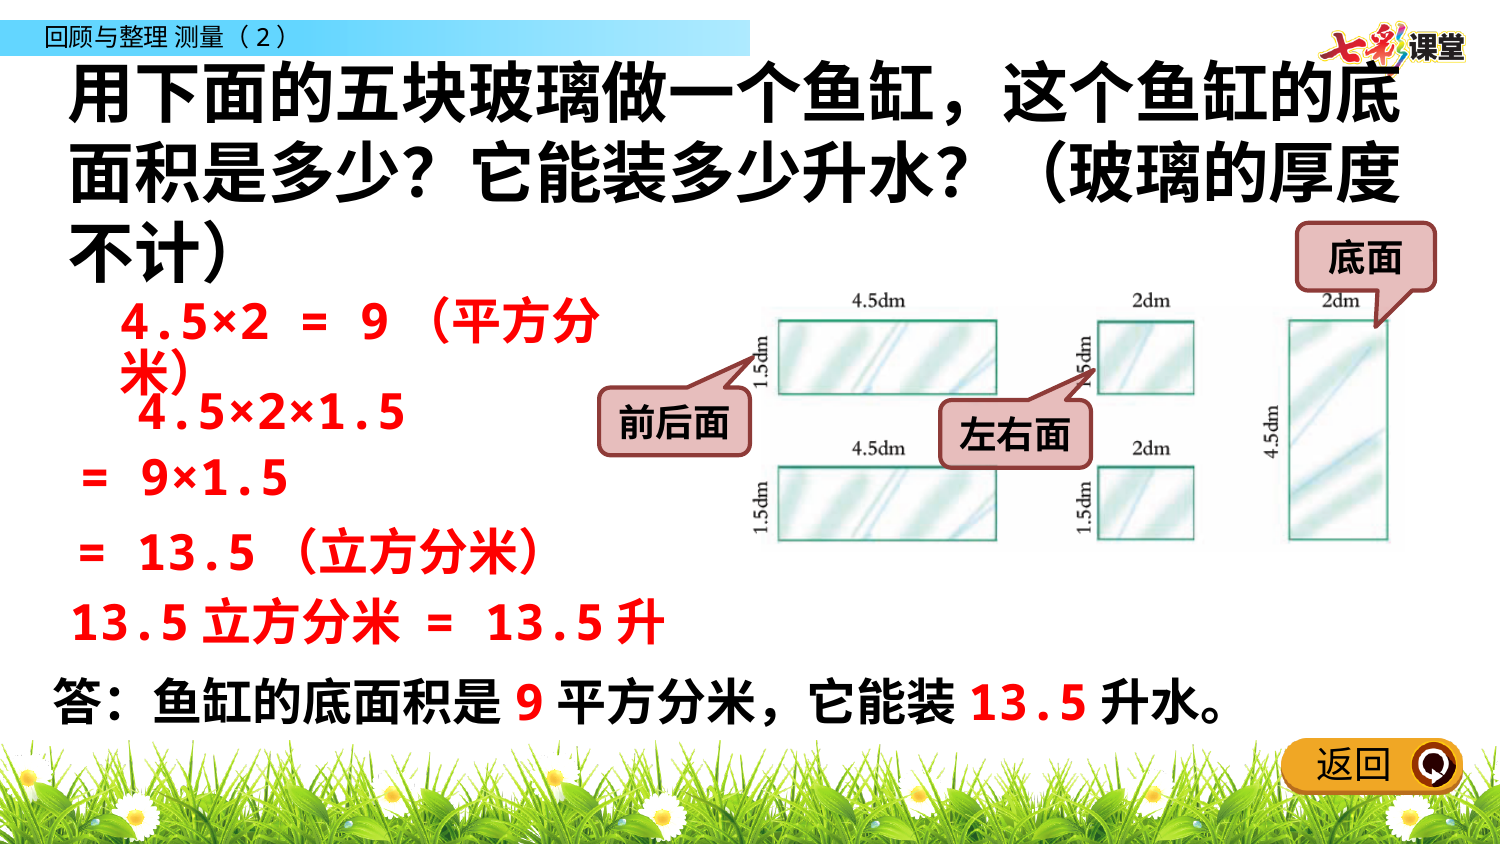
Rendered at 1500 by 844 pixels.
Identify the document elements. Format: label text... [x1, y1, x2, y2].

picture [1316, 20, 1468, 80]
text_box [1281, 733, 1464, 795]
text_box 用下面的五块玻璃做一个鱼缸，这个鱼缸的底面积是多少？它能装多少升水？（玻璃的厚度不计） [53, 43, 1447, 198]
picture [748, 281, 1412, 553]
text_box = 13.5（立方分米） [62, 506, 806, 588]
text_box 13.5立方分米 = 13.5升 [54, 576, 799, 658]
text_box 4.5×2 = 9（平方分米） [104, 291, 696, 366]
text_box = 9×1.5 [65, 447, 743, 506]
text_box 4.5×2×1.5 [62, 366, 726, 447]
text_box 底面 [1294, 220, 1438, 293]
picture [0, 740, 1500, 844]
text_box 答：鱼缸的底面积是9平方分米，它能装13.5升水。 [37, 650, 1266, 738]
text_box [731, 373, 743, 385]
text_box 前后面 [597, 359, 743, 458]
